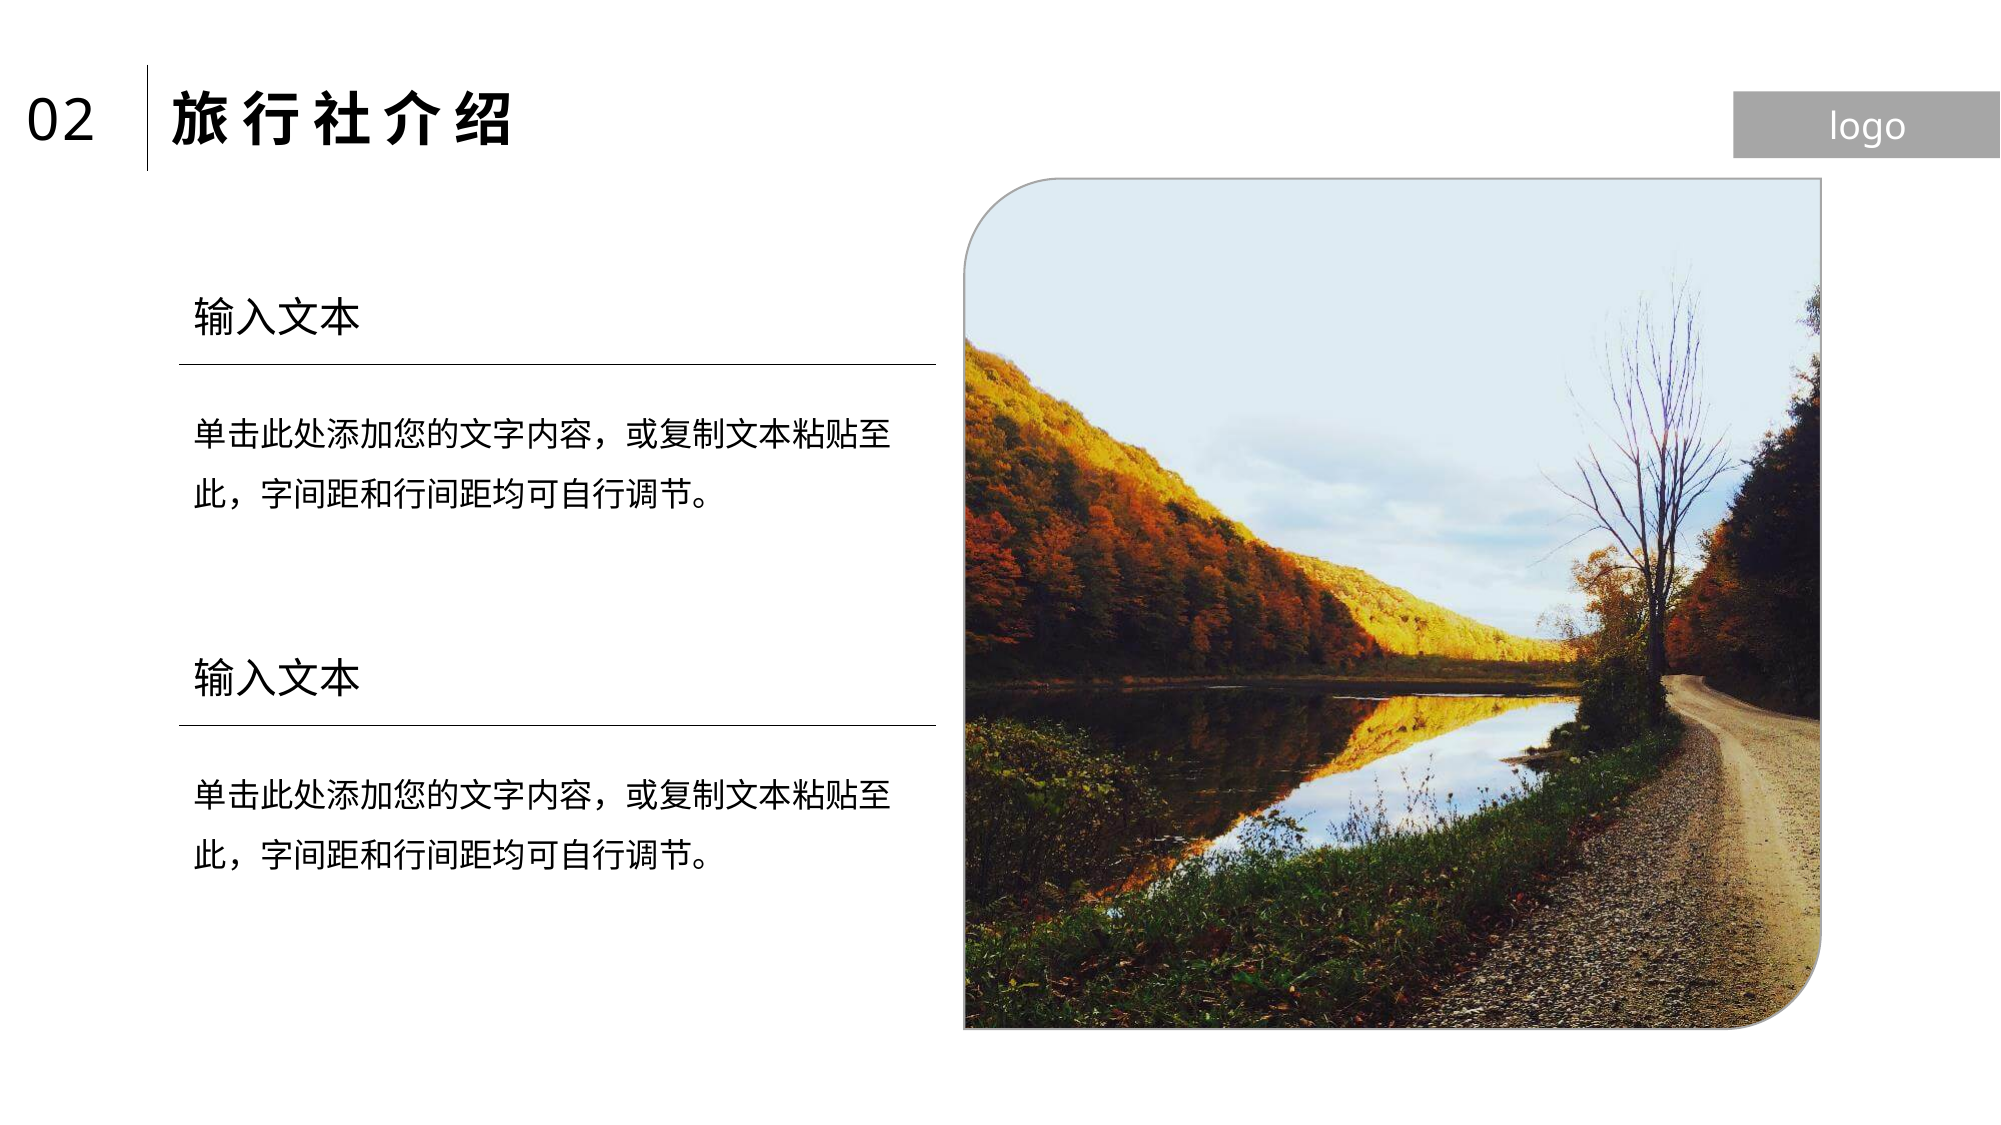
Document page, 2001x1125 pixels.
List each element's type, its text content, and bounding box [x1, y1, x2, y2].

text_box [179, 258, 936, 516]
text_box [11, 64, 1048, 171]
text_box logo [1732, 90, 2000, 159]
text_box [179, 619, 936, 877]
text_box [963, 177, 1822, 1031]
